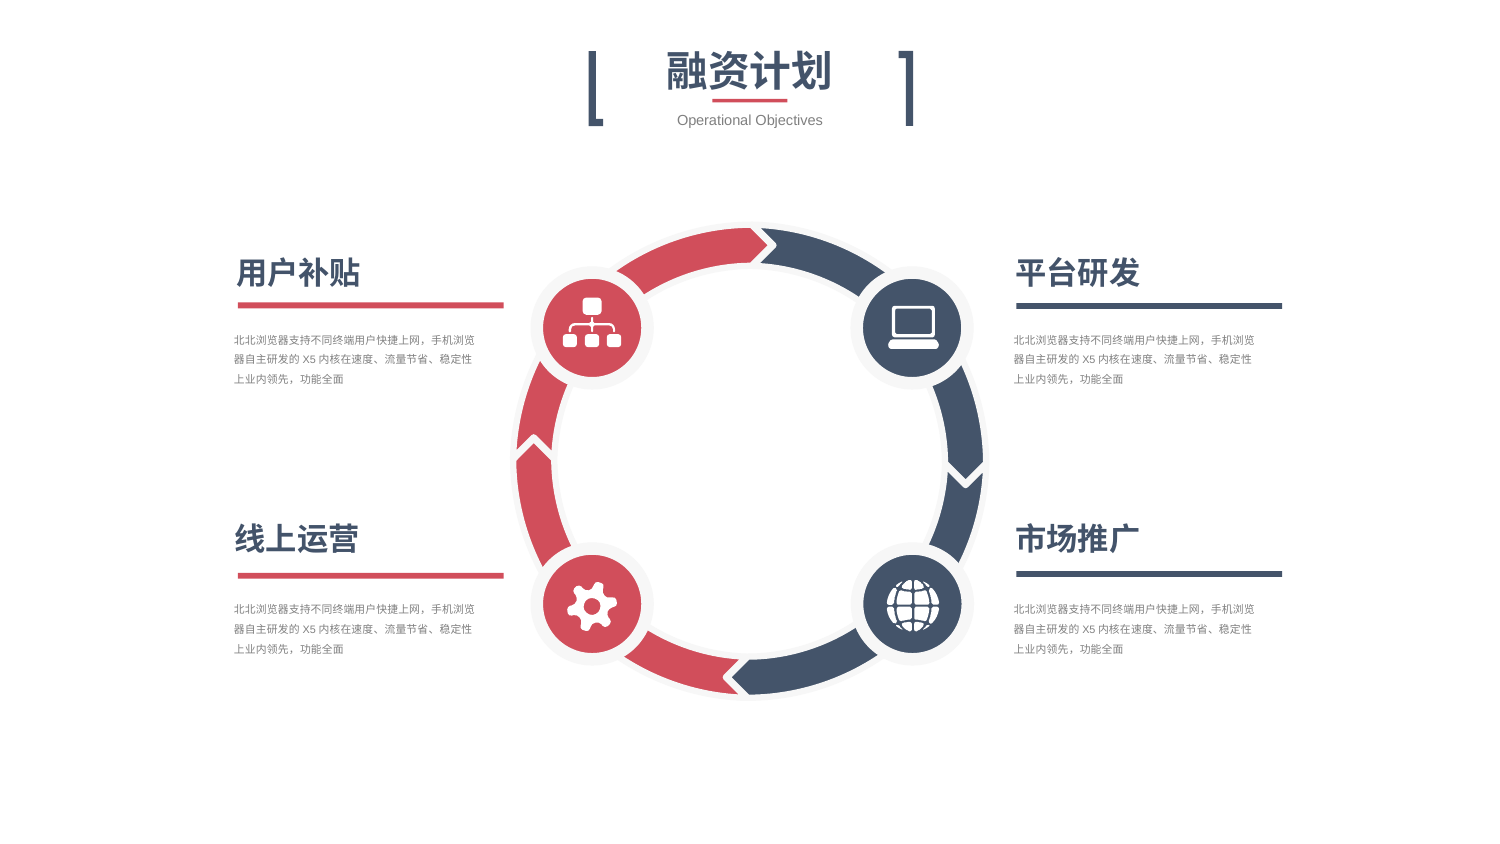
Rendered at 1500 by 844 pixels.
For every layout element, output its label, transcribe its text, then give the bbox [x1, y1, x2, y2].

text_box 市场推广 [1000, 512, 1234, 565]
text_box [753, 222, 895, 304]
text_box Operational Objectives [575, 94, 925, 136]
text_box 北北浏览器支持不同终端用户快捷上网，手机浏览器自主研发的X5内核在速度、流量节省、稳定性上业内领先，功能全面 [998, 589, 1274, 663]
text_box 北北浏览器支持不同终端用户快捷上网，手机浏览器自主研发的X5内核在速度、流量节省、稳定性上业内领先，功能全面 [219, 319, 495, 394]
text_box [588, 50, 914, 127]
text_box 平台研发 [1000, 245, 1234, 298]
text_box [606, 222, 775, 301]
text_box [615, 623, 749, 700]
text_box [510, 351, 574, 460]
text_box [854, 270, 970, 386]
text_box [1014, 569, 1284, 579]
text_box [925, 356, 989, 481]
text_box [887, 305, 940, 350]
text_box [730, 620, 886, 700]
text_box 线上运营 [219, 512, 453, 565]
text_box [511, 441, 579, 575]
text_box [921, 462, 989, 571]
text_box 用户补贴 [221, 245, 454, 298]
text_box [567, 582, 617, 631]
text_box [854, 546, 970, 662]
text_box [236, 571, 506, 581]
text_box [534, 546, 650, 662]
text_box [886, 579, 940, 632]
text_box 北北浏览器支持不同终端用户快捷上网，手机浏览器自主研发的X5内核在速度、流量节省、稳定性上业内领先，功能全面 [998, 319, 1274, 394]
text_box [236, 300, 506, 310]
text_box [1014, 301, 1284, 311]
text_box [534, 270, 650, 386]
text_box 融资计划 [575, 37, 925, 94]
text_box 北北浏览器支持不同终端用户快捷上网，手机浏览器自主研发的X5内核在速度、流量节省、稳定性上业内领先，功能全面 [219, 589, 495, 663]
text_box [562, 297, 622, 348]
